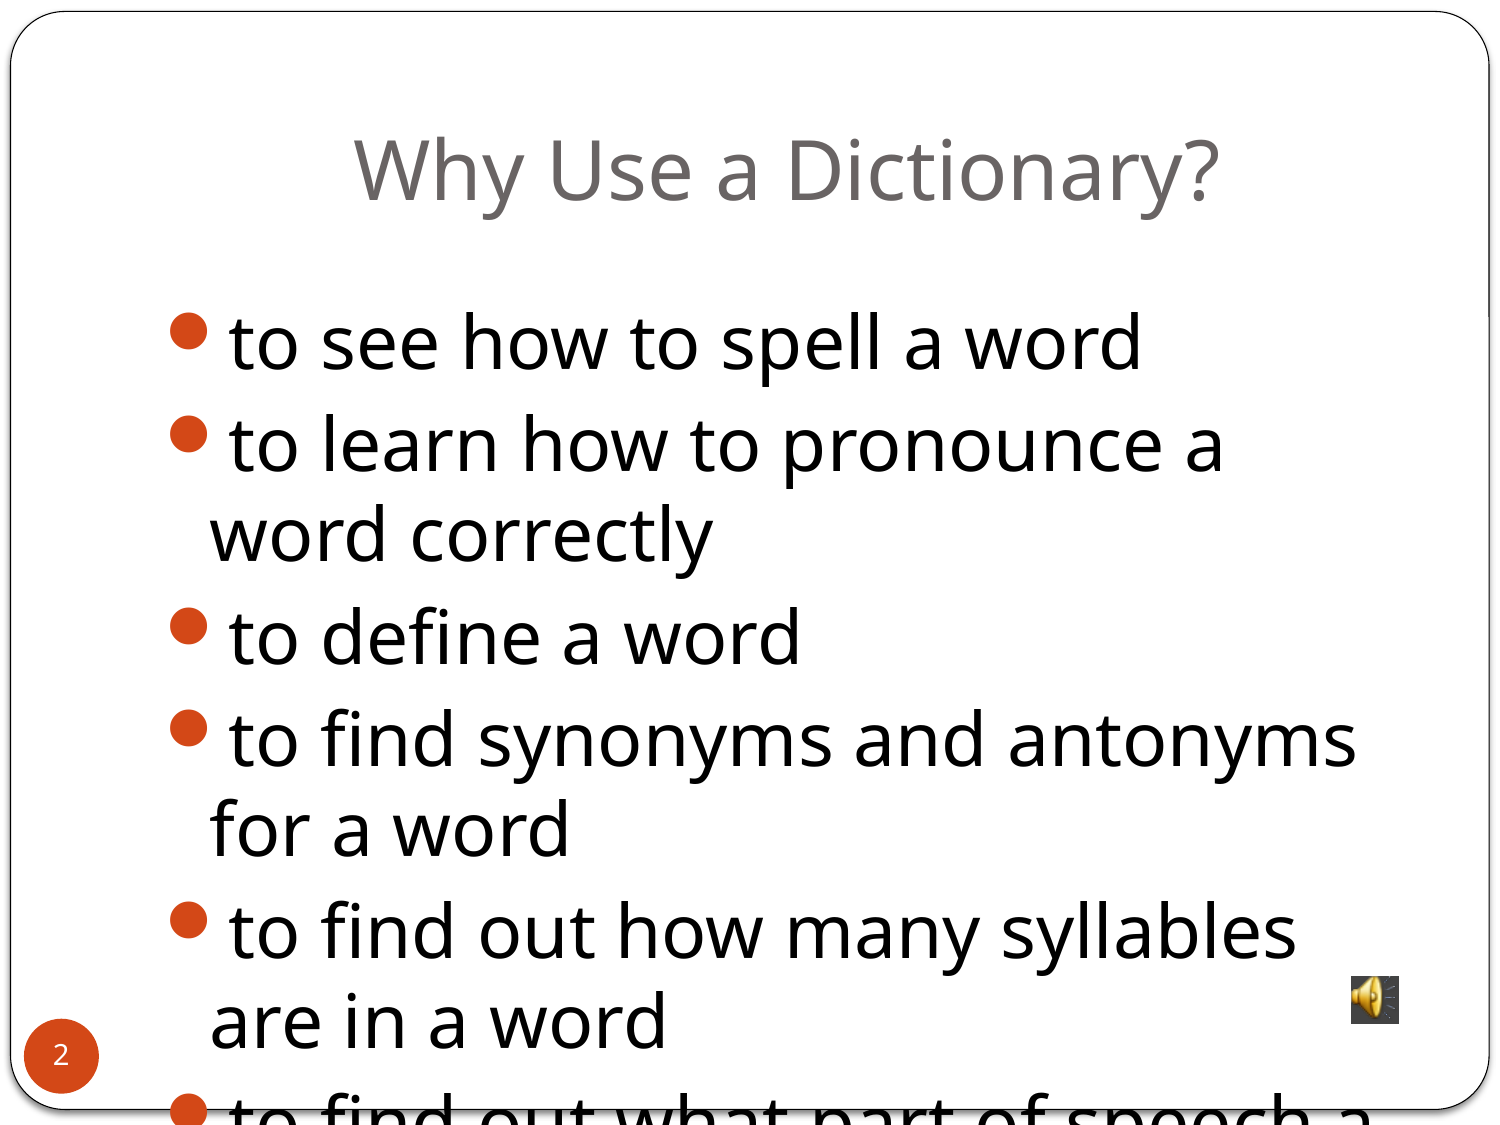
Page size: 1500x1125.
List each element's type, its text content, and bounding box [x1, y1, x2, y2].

title Why Use a Dictionary? [150, 45, 1425, 233]
list to see how to spell a word to learn how to pronounce a word correctly to define a word to find synonyms and antonyms for a word to find out how many syllables are in a word to find out what part of speech a word is [150, 287, 1425, 1038]
slide_number 2 [23, 1018, 99, 1094]
picture [1349, 974, 1401, 1026]
